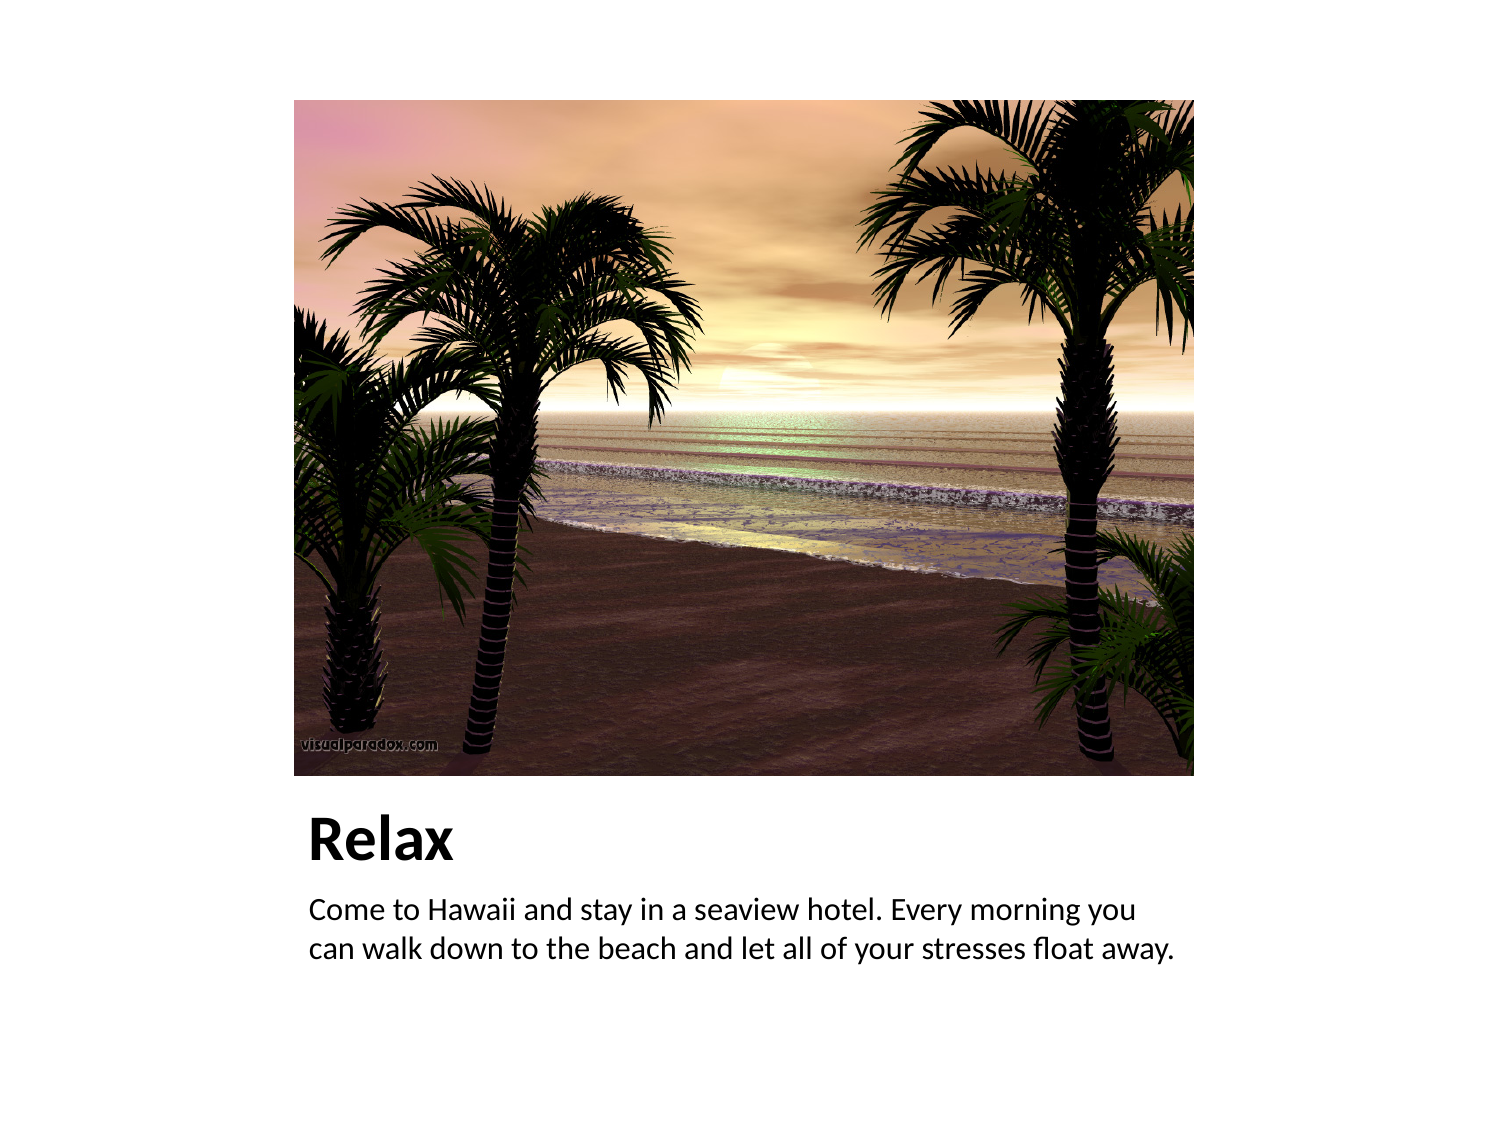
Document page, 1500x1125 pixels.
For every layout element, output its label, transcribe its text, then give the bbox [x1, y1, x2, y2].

list Come to Hawaii and stay in a seaview hotel. Every morning you can walk down to the beach and let all of your stresses float away. [294, 880, 1194, 1013]
title Relax [294, 787, 1194, 880]
picture [293, 100, 1195, 776]
